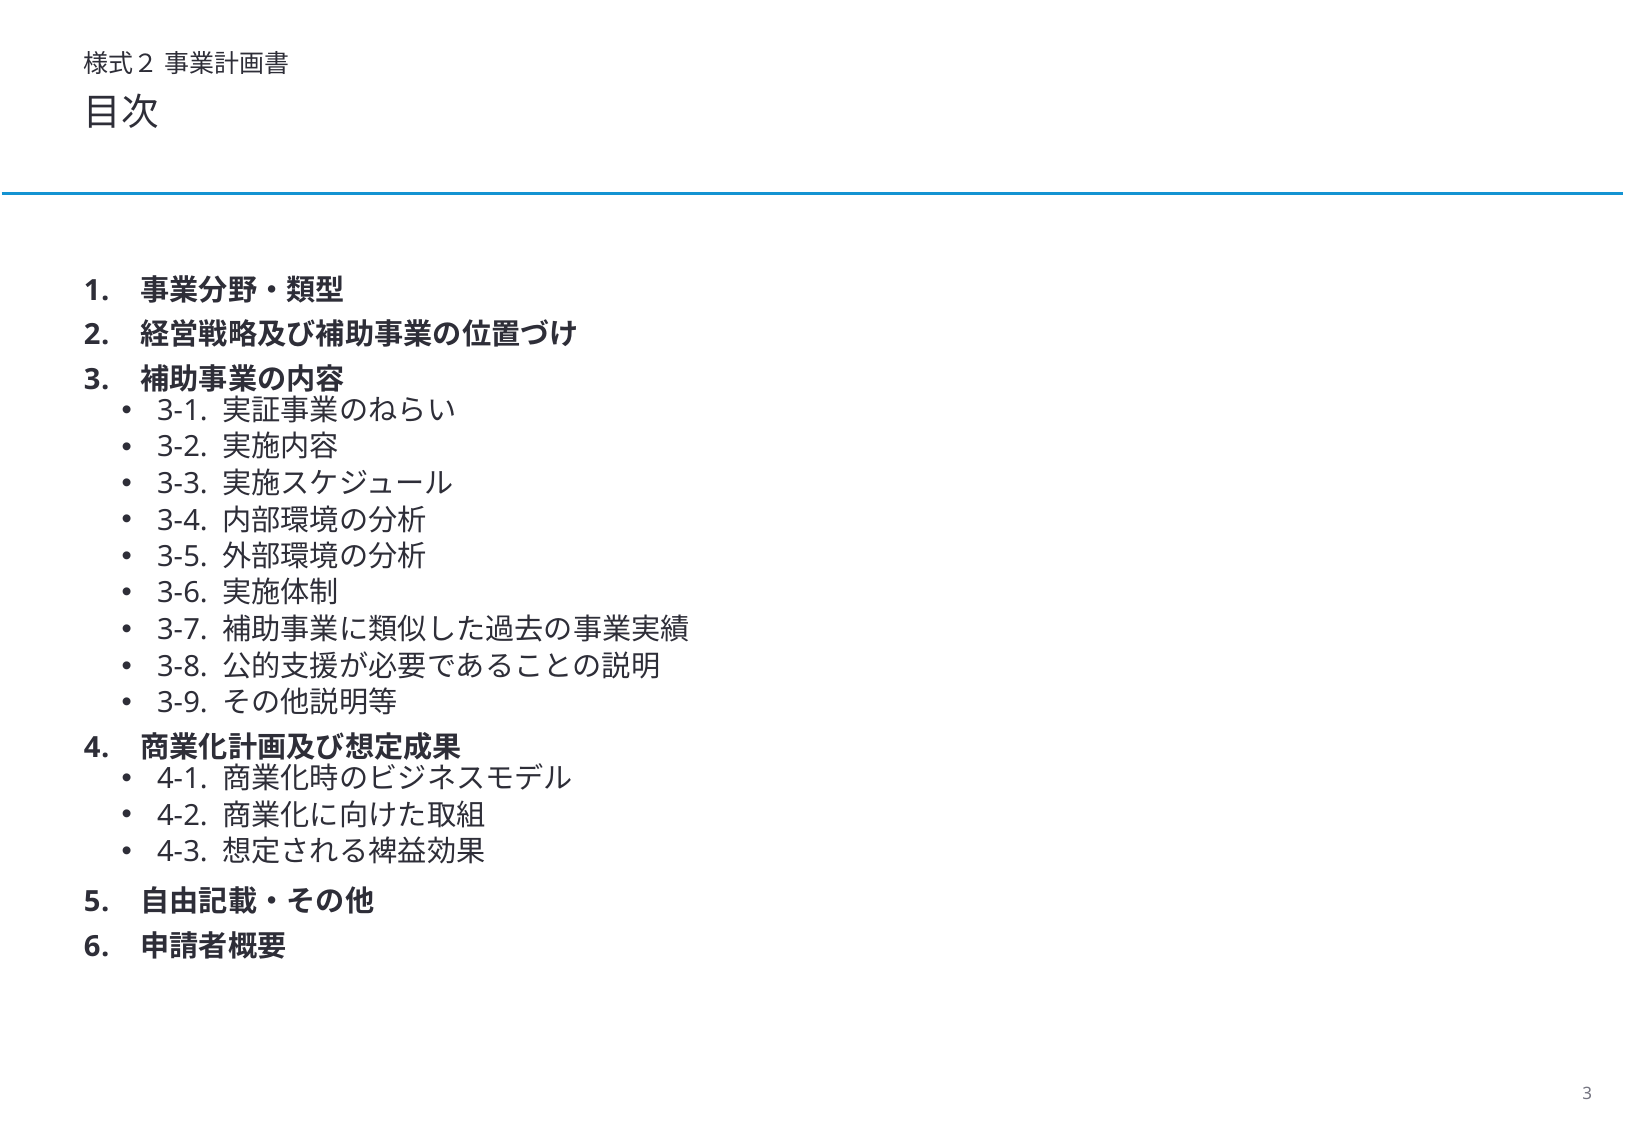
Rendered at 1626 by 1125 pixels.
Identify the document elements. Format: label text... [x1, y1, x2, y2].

list 様式２ 事業計画書 [84, 40, 1543, 82]
list 目次 [84, 83, 1543, 183]
list 事業分野・類型 経営戦略及び補助事業の位置づけ 補助事業の内容 3-1. 実証事業のねらい 3-2. 実施内容 3-3. 実施スケジュール 3-4. 内部環境の分析 3-5. 外部環境の分析 3-6. 実施体制 3-7. 補助事業に類似した過去の事業実績 3-8. 公的支援が必要であることの説明 3-9. その他説明等 商業化計画及び想定成果 4-1. 商業化時のビジネスモデル 4-2. 商業化に向けた取組 4-3. 想定される裨益効果 自由記載・その他 申請者概要 [84, 260, 1543, 1065]
